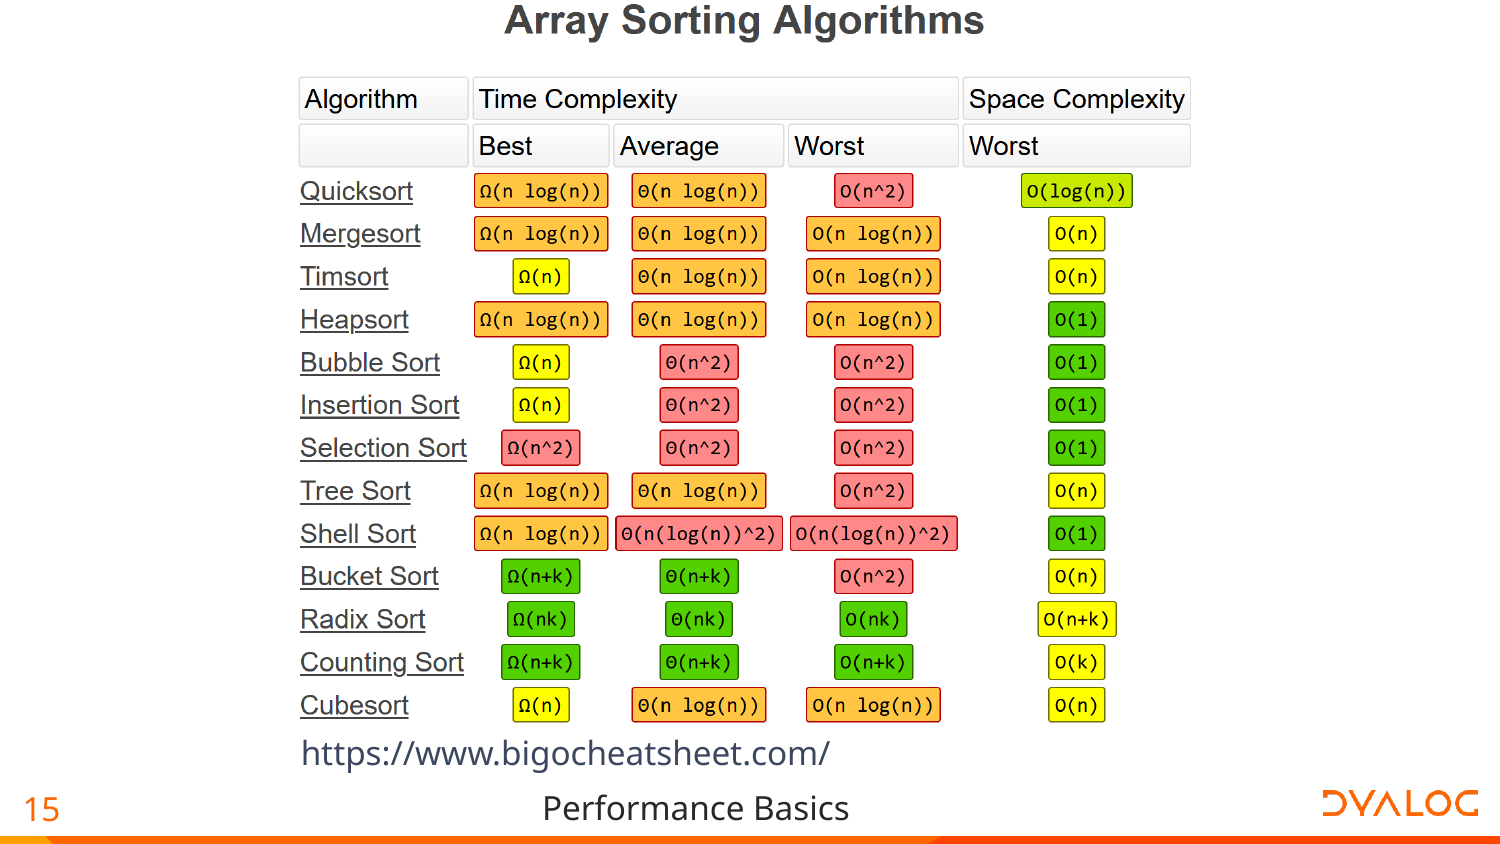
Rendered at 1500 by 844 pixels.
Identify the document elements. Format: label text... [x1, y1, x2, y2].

picture [1323, 790, 1478, 816]
text_box https://www.bigocheatsheet.com/ [286, 760, 1197, 780]
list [276, 0, 1198, 754]
picture [0, 836, 1500, 844]
